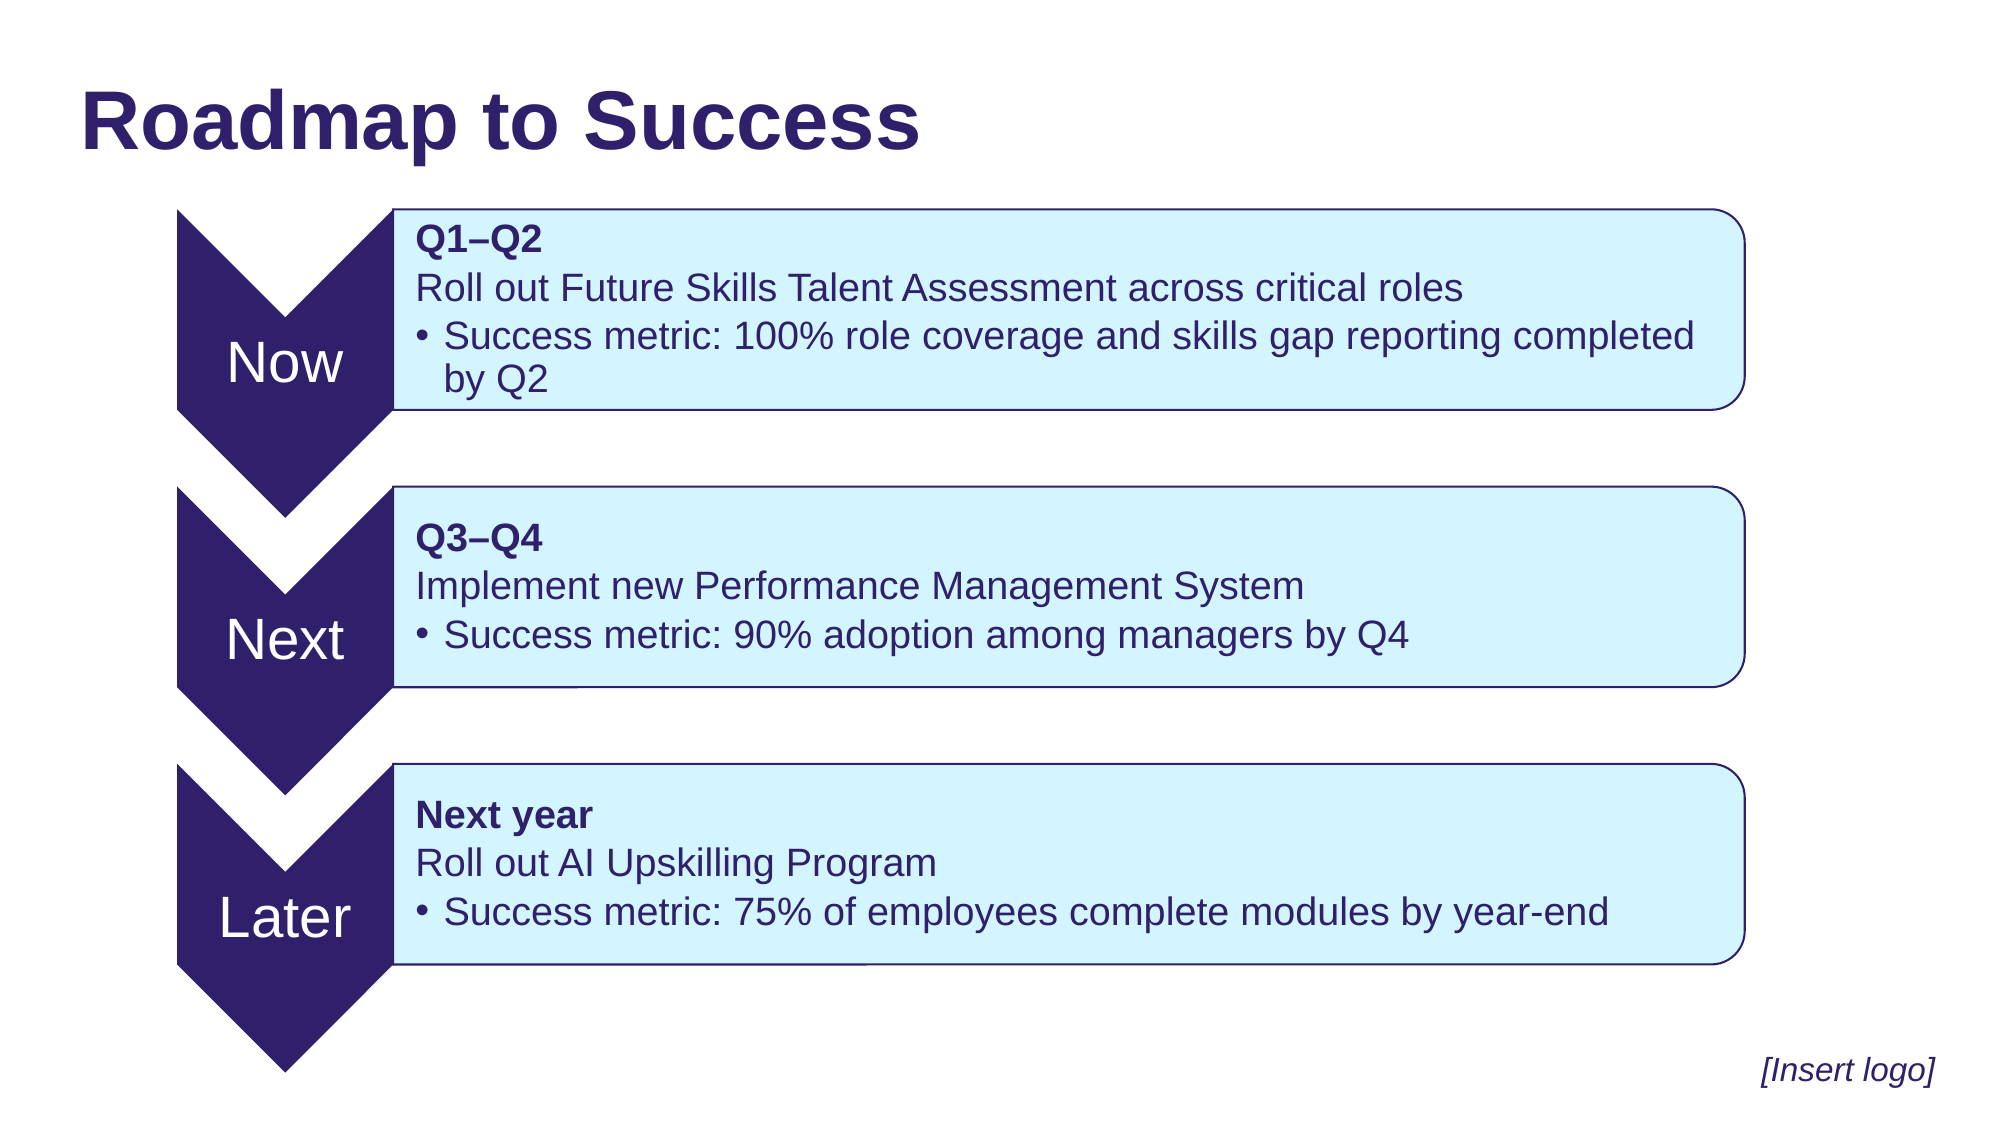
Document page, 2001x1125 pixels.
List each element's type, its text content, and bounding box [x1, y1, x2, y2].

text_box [177, 208, 1745, 1074]
title [Insert logo] [1745, 1007, 1976, 1074]
title Roadmap to Success [80, 78, 1922, 178]
